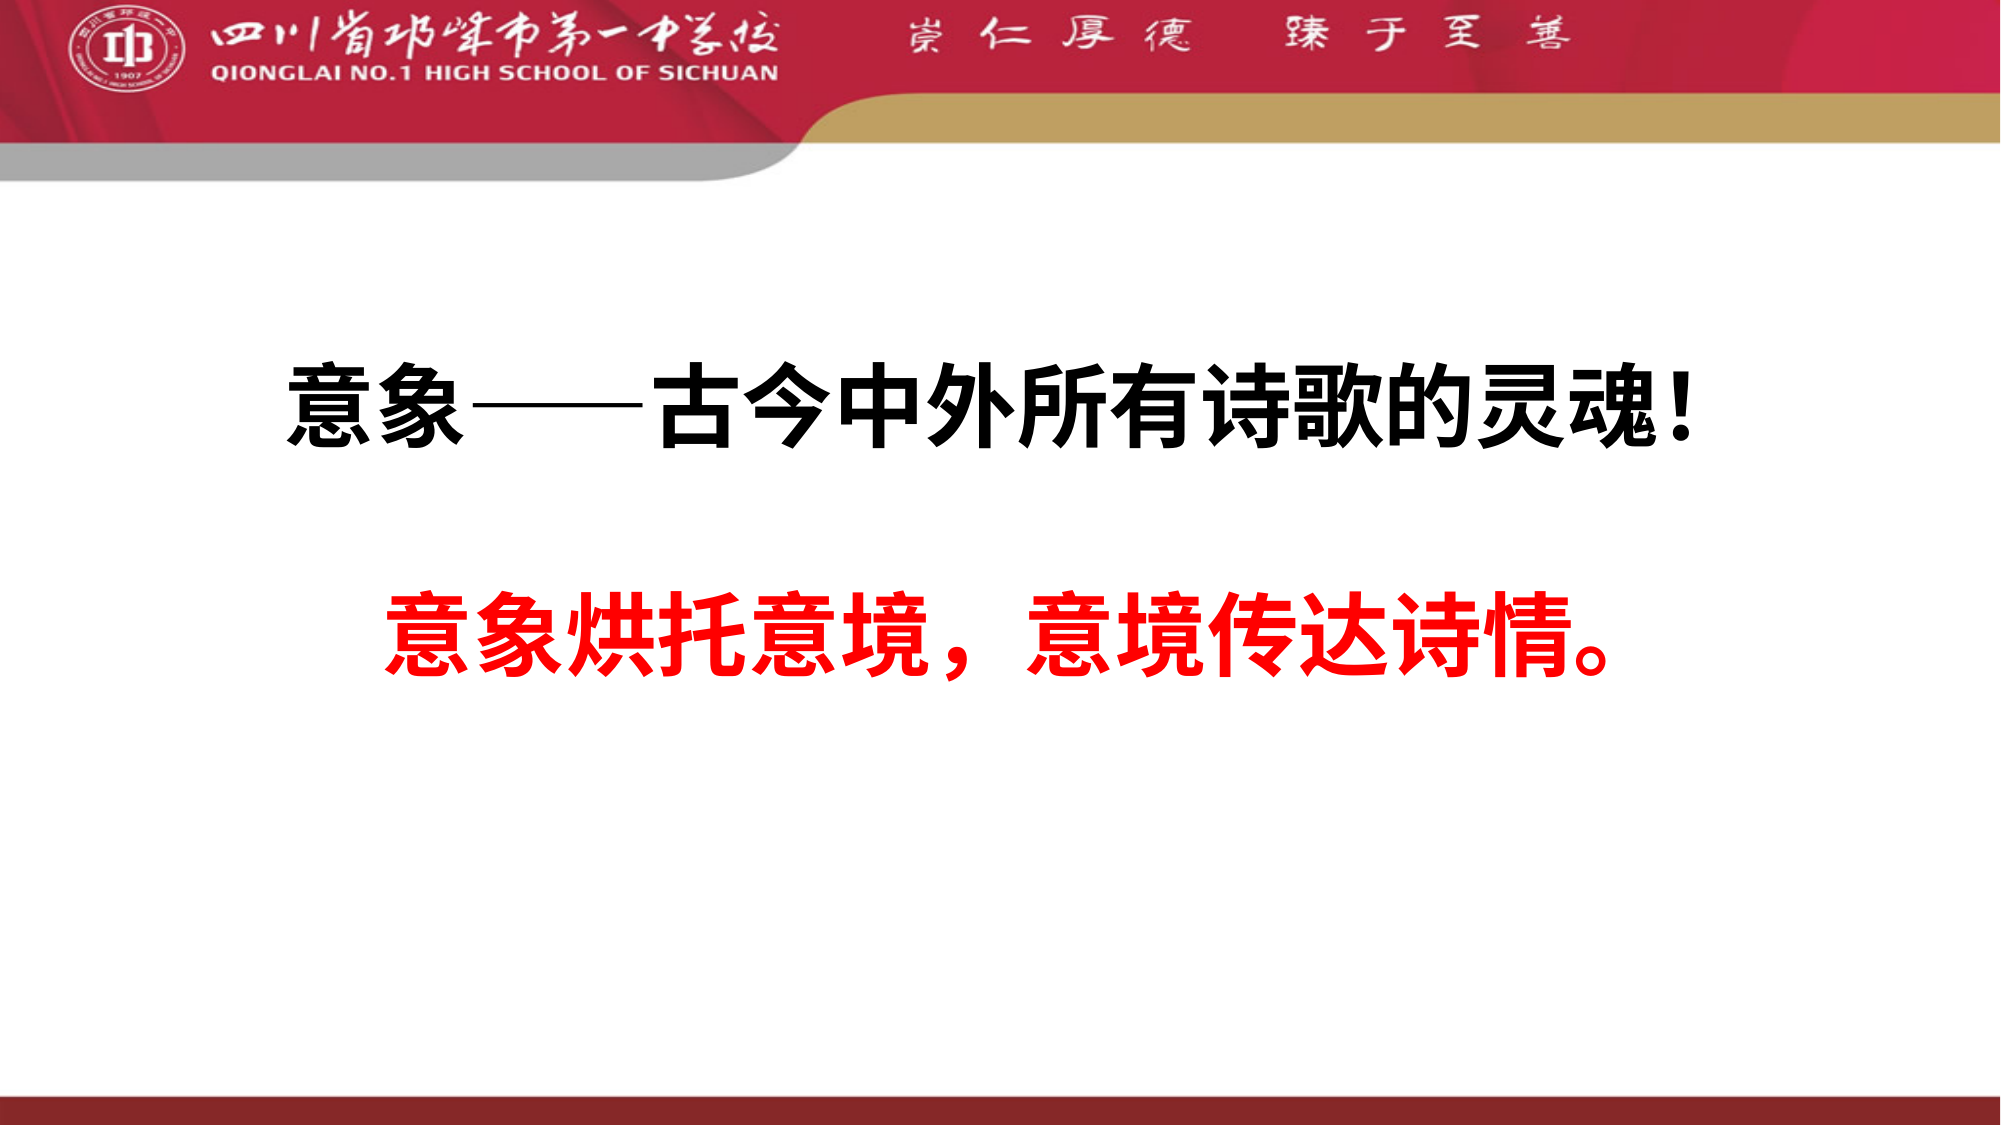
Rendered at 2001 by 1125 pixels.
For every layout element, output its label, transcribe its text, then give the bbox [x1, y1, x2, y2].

text_box 意象烘托意境，意境传达诗情。 [302, 570, 1811, 695]
text_box 意象——古今中外所有诗歌的灵魂！ [268, 341, 1777, 454]
picture [0, 0, 2001, 1125]
